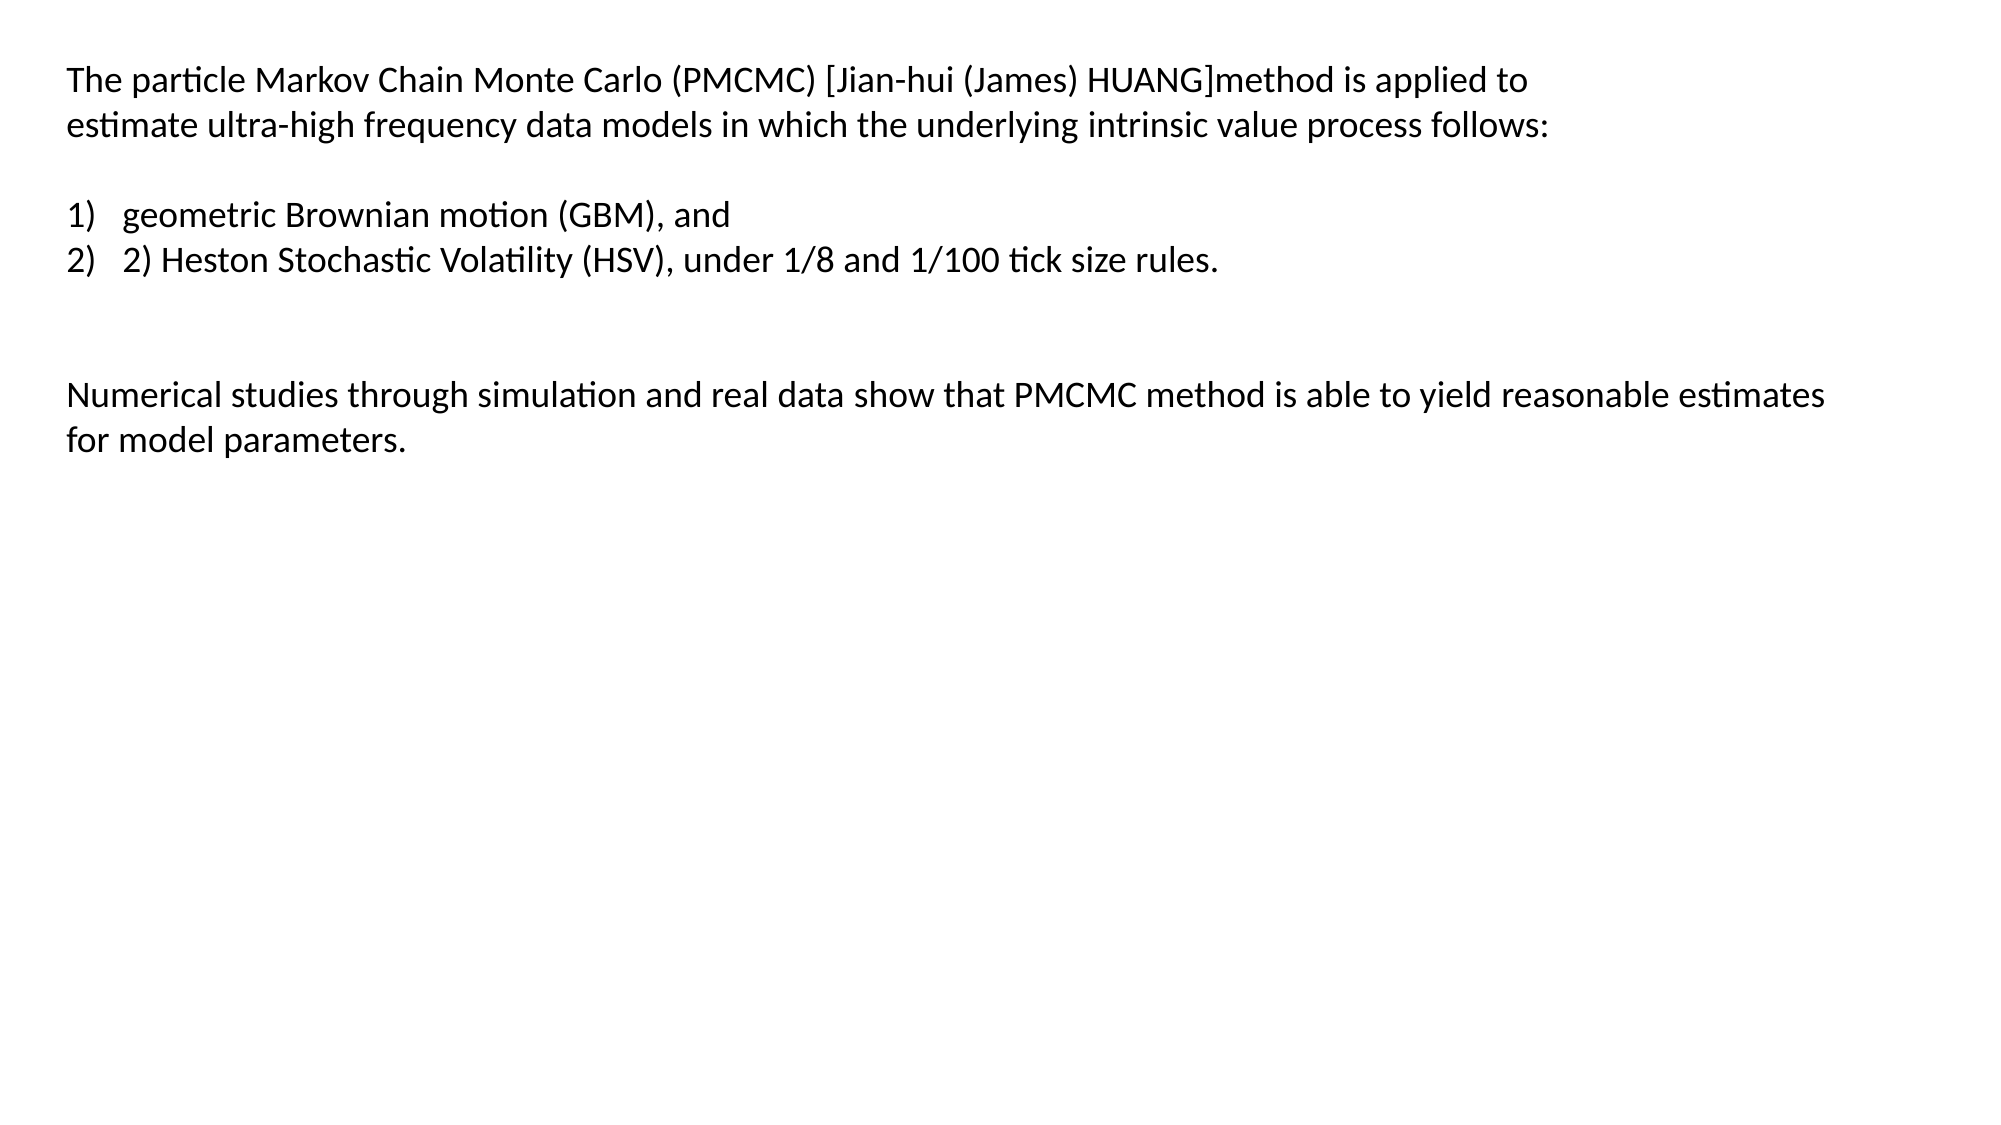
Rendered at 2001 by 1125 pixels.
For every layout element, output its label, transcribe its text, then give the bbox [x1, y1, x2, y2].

text_box The particle Markov Chain Monte Carlo (PMCMC) [Jian-hui (James) HUANG]method is applied to estimate ultra-high frequency data models in which the underlying intrinsic value process follows: geometric Brownian motion (GBM), and 2) Heston Stochastic Volatility (HSV), under 1/8 and 1/100 tick size rules. Numerical studies through simulation and real data show that PMCMC method is able to yield reasonable estimates for model parameters. [51, 47, 1850, 468]
